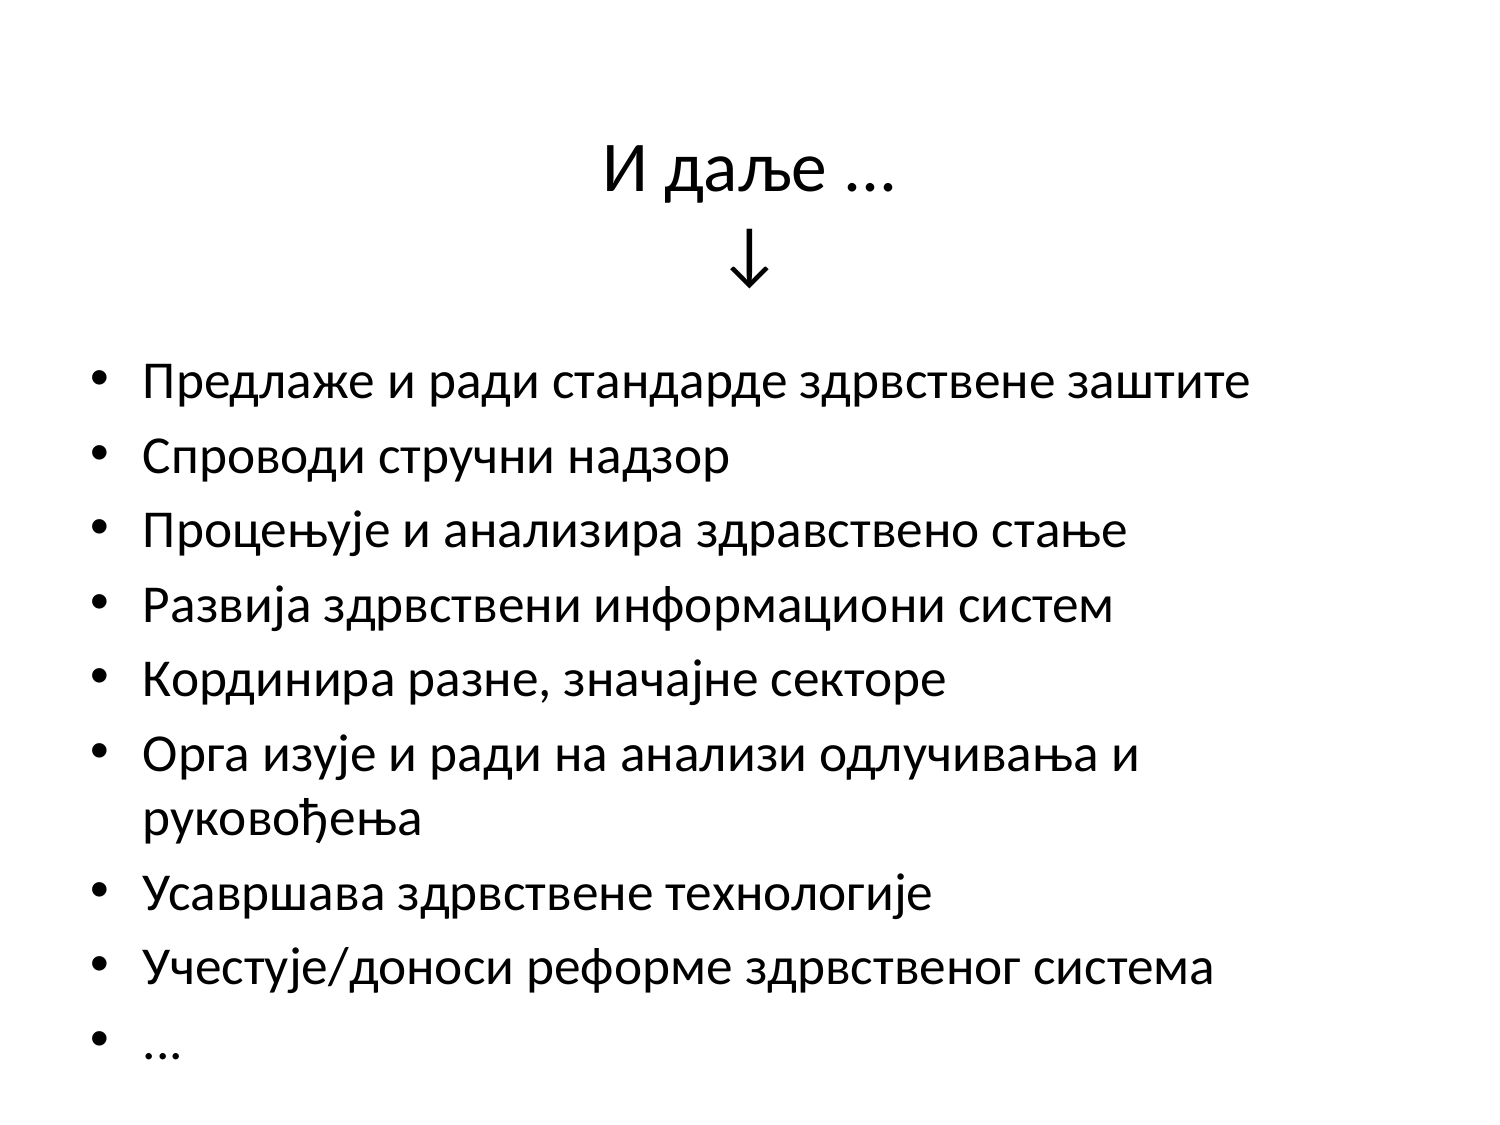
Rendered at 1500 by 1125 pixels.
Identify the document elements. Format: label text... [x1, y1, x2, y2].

list Предлаже и ради стандарде здрвствене заштите Спроводи стручни надзор Процењује и анализира здравствено стање Развија здрвствени информациони систем Кординира разне, значајне секторе Орга изује и ради на анализи одлучивања и руковођења Усавршава здрвствене технологије Учестује/доноси реформе здрвственог система ... [75, 337, 1425, 1080]
title И даље ... ↓ [75, 112, 1425, 300]
